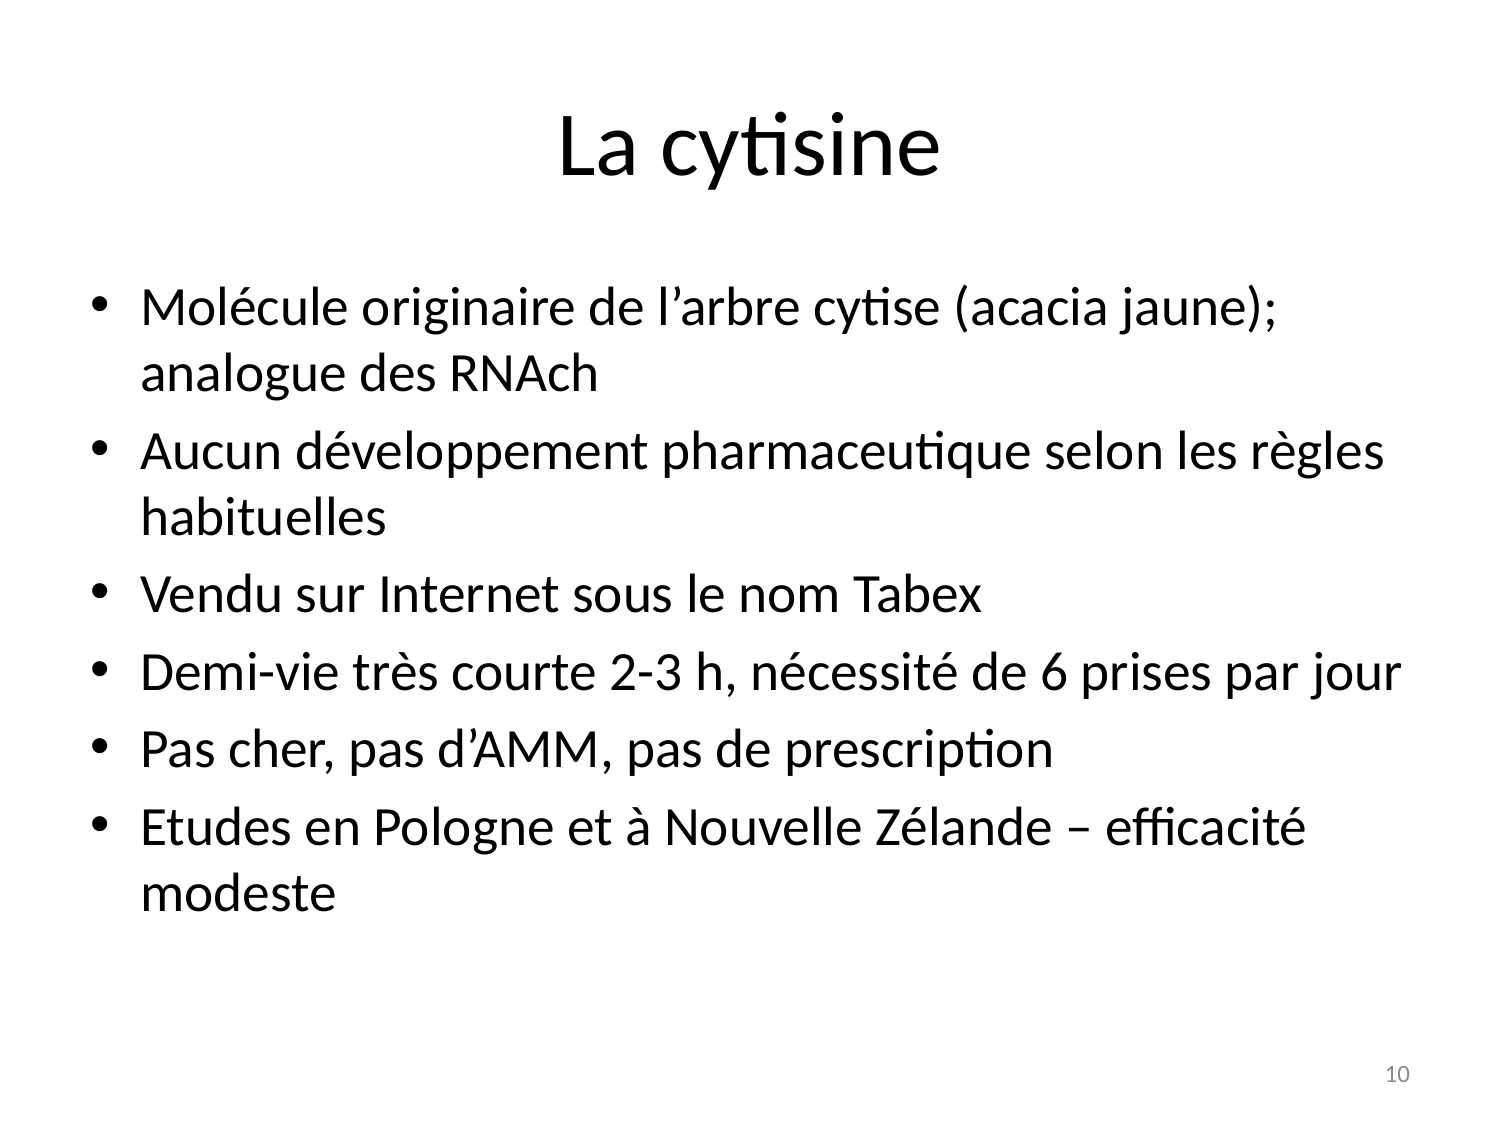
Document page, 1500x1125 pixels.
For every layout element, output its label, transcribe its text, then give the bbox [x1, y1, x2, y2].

slide_number 10 [1074, 1042, 1425, 1103]
list Molécule originaire de l’arbre cytise (acacia jaune); analogue des RNAch Aucun développement pharmaceutique selon les règles habituelles Vendu sur Internet sous le nom Tabex Demi-vie très courte 2-3 h, nécessité de 6 prises par jour Pas cher, pas d’AMM, pas de prescription Etudes en Pologne et à Nouvelle Zélande – efficacité modeste [75, 262, 1425, 1005]
title La cytisine [75, 45, 1425, 233]
